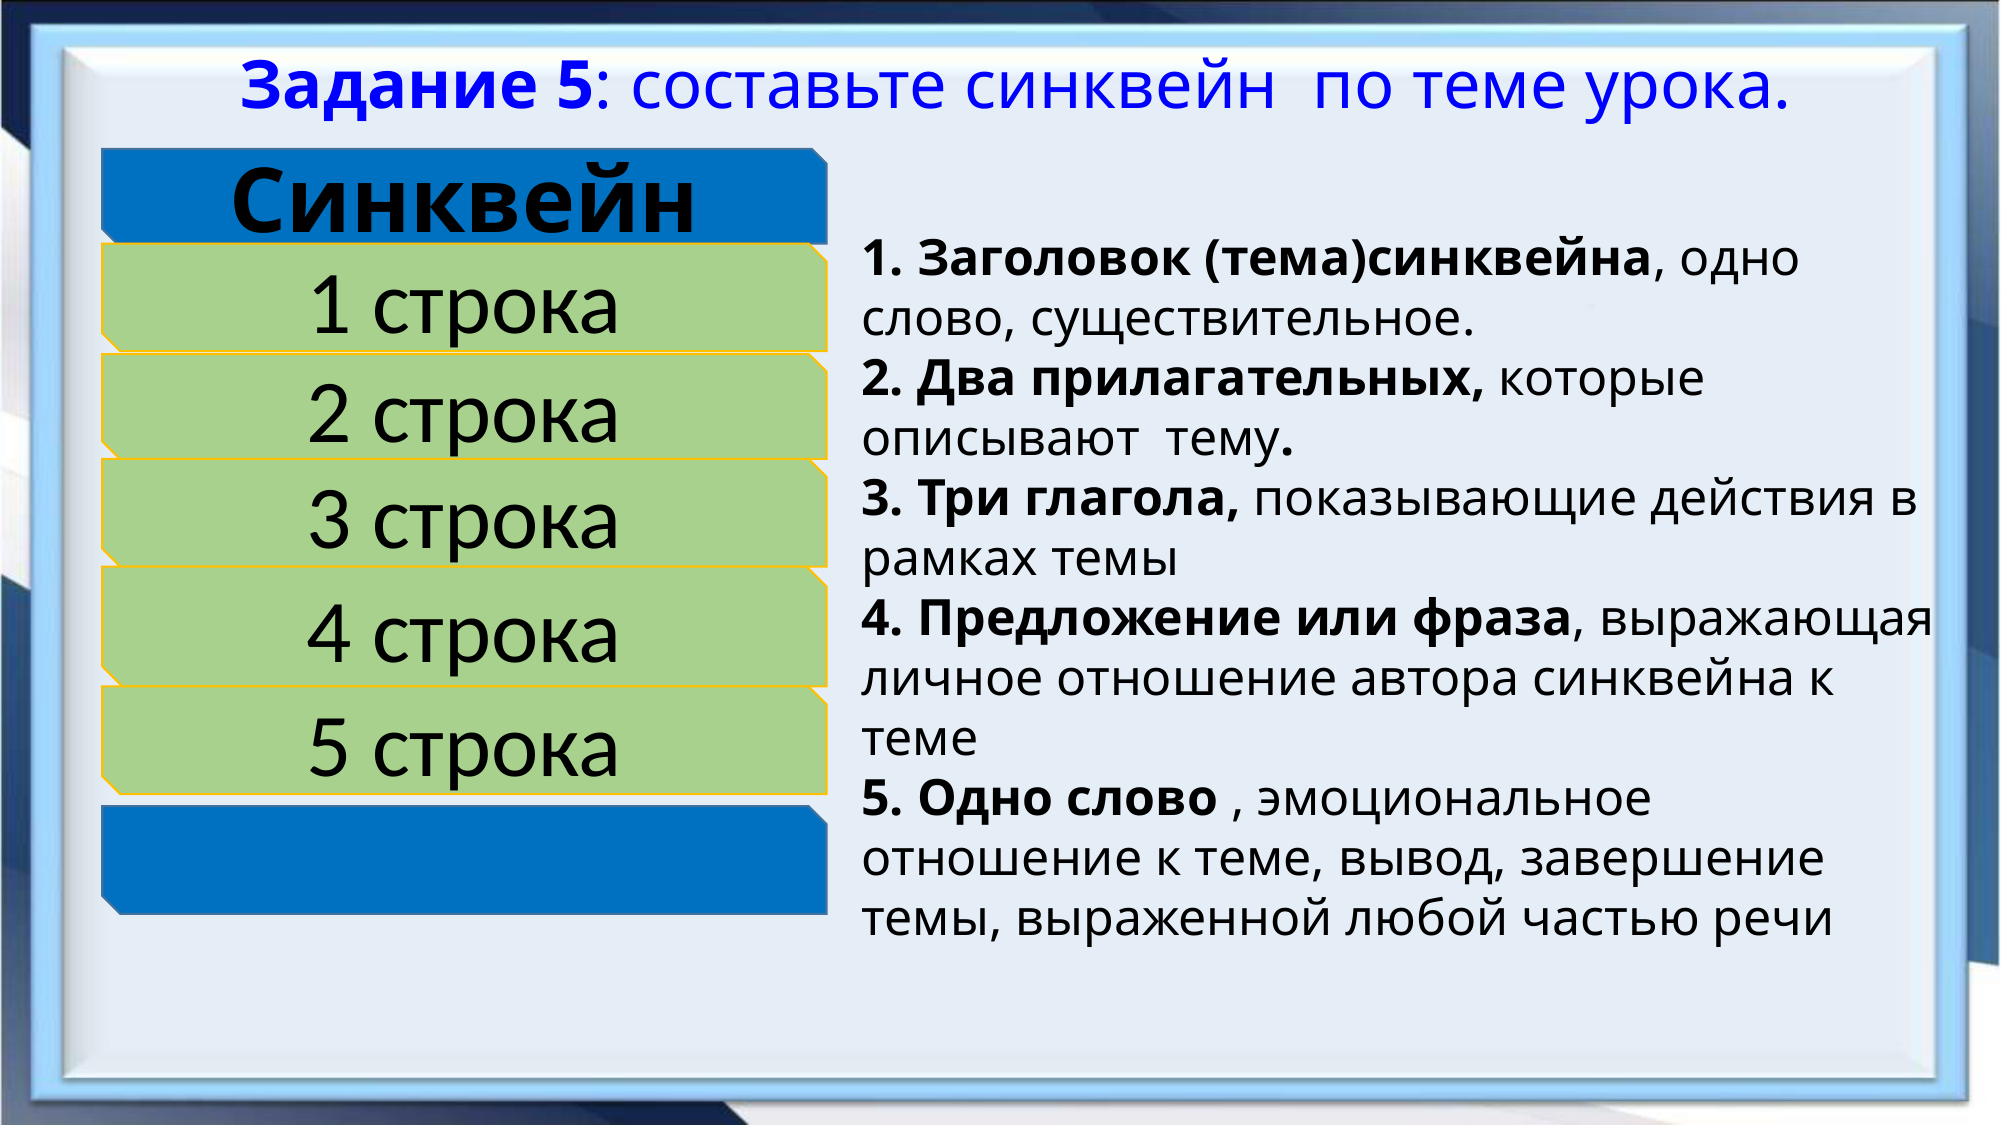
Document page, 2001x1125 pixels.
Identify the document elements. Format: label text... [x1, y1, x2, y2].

text_box [101, 805, 828, 915]
text_box Синквейн [101, 147, 828, 245]
text_box 3 строка [101, 457, 828, 568]
text_box 1. Заголовок (тема)синквейна, одно слово, существительное. 2. Два прилагательных, которые описывают тему. 3. Три глагола, показывающие действия в рамках темы 4. Предложение или фраза, выражающая личное отношение автора синквейна к теме 5. Одно слово , эмоциональное отношение к теме, вывод, завершение темы, выраженной любой частью речи [843, 216, 1961, 1015]
text_box 2 строка [101, 353, 828, 460]
text_box Задание 5: составьте синквейн по теме урока. [224, 34, 1953, 129]
text_box 4 строка [101, 565, 828, 688]
text_box 1 строка [101, 242, 828, 353]
text_box 5 строка [101, 685, 828, 796]
picture [0, 0, 2001, 1125]
